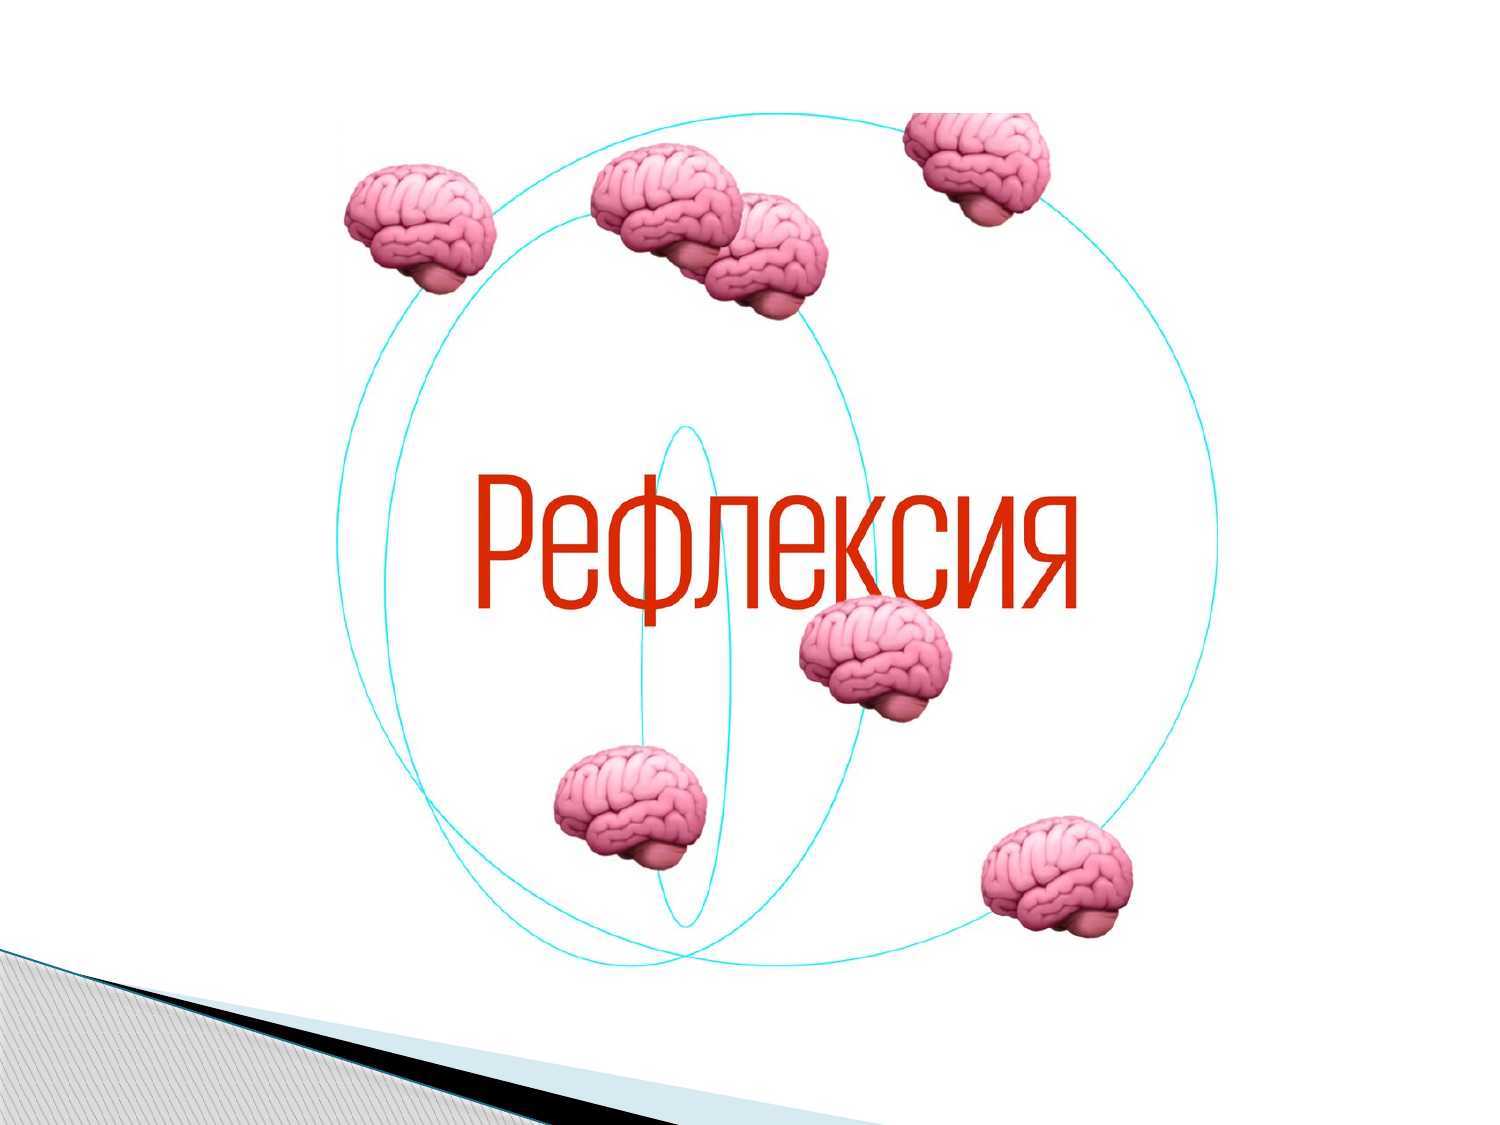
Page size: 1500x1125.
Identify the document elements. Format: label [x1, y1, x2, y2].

picture [336, 113, 1219, 996]
